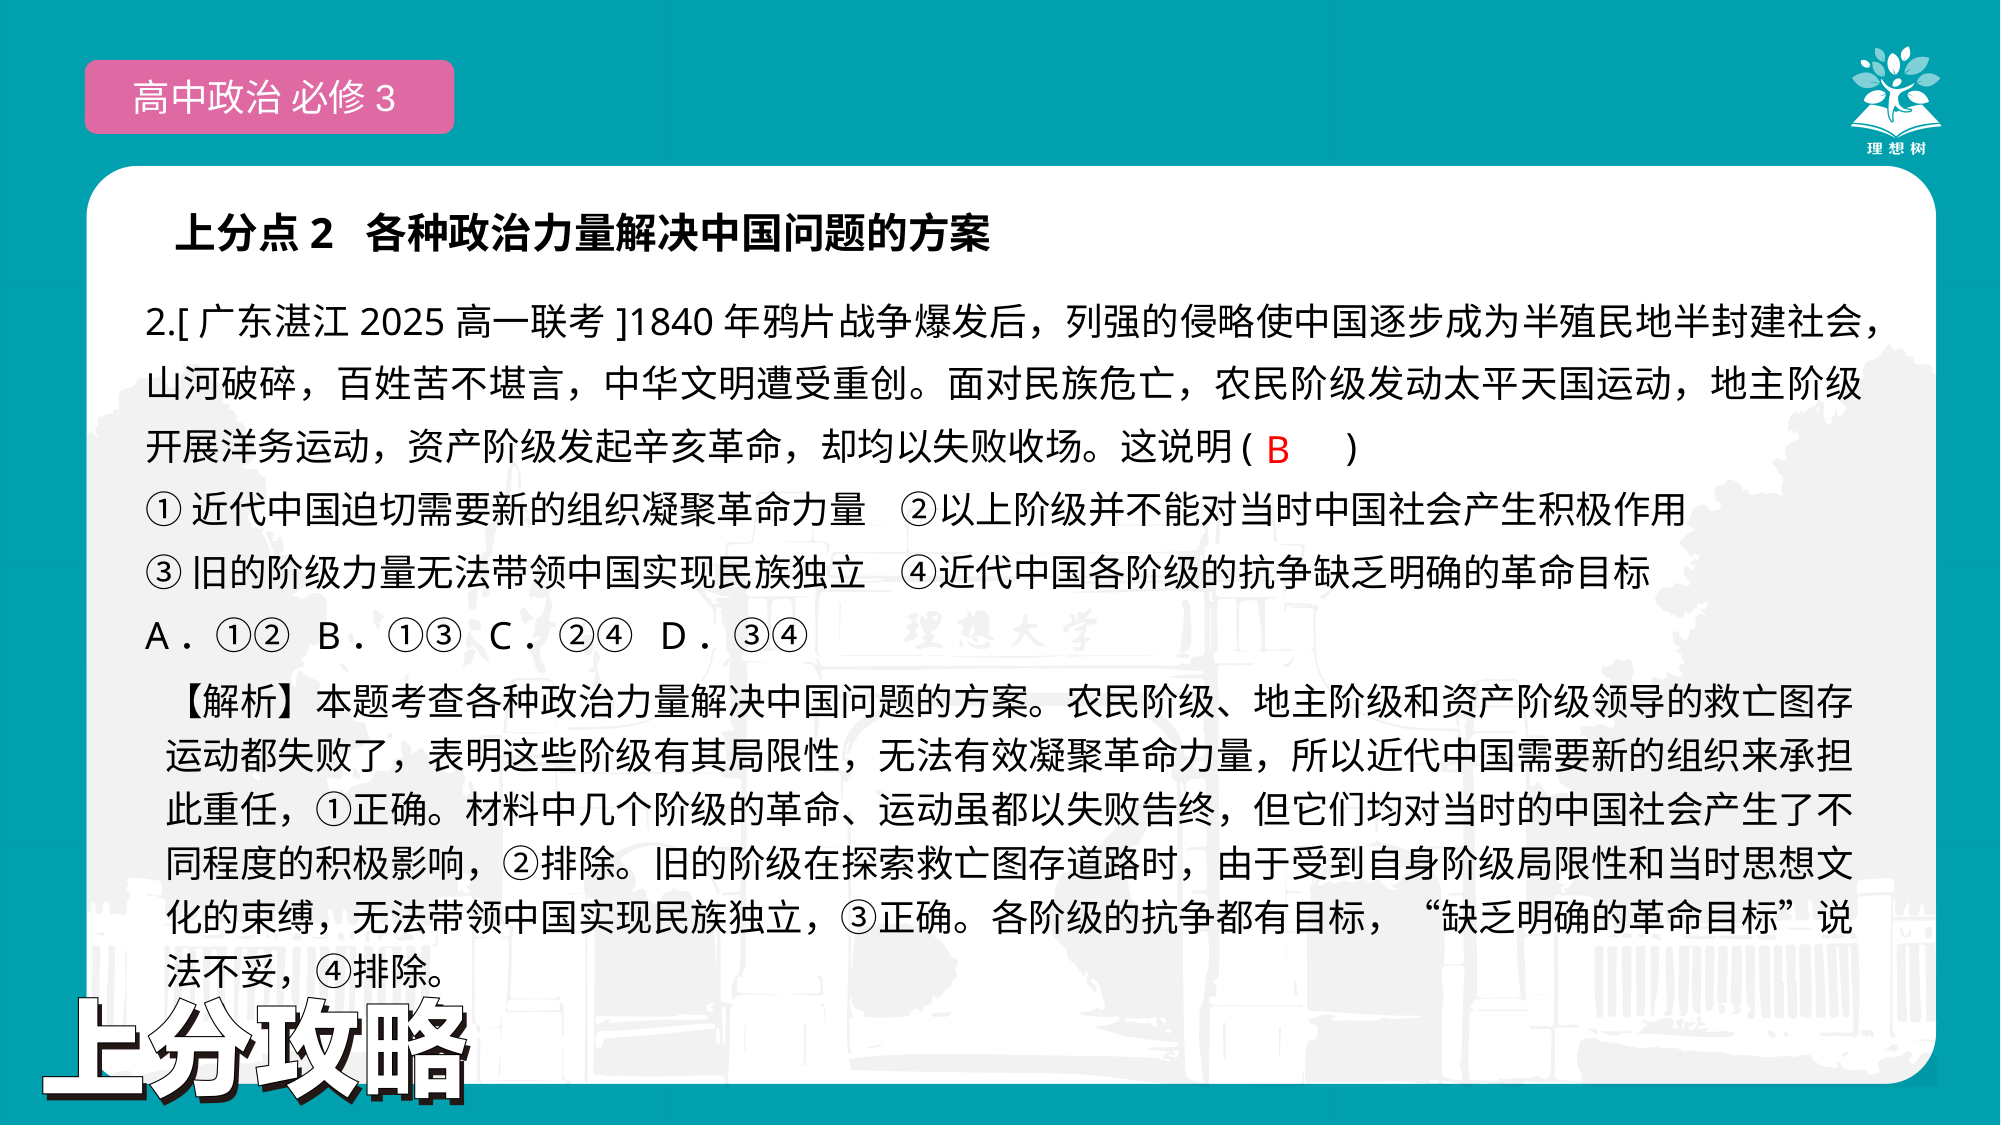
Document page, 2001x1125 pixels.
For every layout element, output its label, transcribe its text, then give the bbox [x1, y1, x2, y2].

text_box 【解析】本题考查各种政治力量解决中国问题的方案。农民阶级、地主阶级和资产阶级领导的救亡图存运动都失败了，表明这些阶级有其局限性，无法有效凝聚革命力量，所以近代中国需要新的组织来承担此重任，①正确。材料中几个阶级的革命、运动虽都以失败告终，但它们均对当时的中国社会产生了不同程度的积极影响，②排除。旧的阶级在探索救亡图存道路时，由于受到自身阶级局限性和当时思想文化的束缚，无法带领中国实现民族独立，③正确。各阶级的抗争都有目标，“缺乏明确的革命目标”说法不妥，④排除。 [150, 661, 1869, 1000]
text_box 上分点2 各种政治力量解决中国问题的方案 [159, 199, 1206, 264]
text_box 2.[广东湛江2025高一联考]1840年鸦片战争爆发后，列强的侵略使中国逐步成为半殖民地半封建社会，山河破碎，百姓苦不堪言，中华文明遭受重创。面对民族危亡，农民阶级发动太平天国运动，地主阶级开展洋务运动，资产阶级发起辛亥革命，却均以失败收场。这说明( ) ①近代中国迫切需要新的组织凝聚革命力量 ②以上阶级并不能对当时中国社会产生积极作用 ③旧的阶级力量无法带领中国实现民族独立 ④近代中国各阶级的抗争缺乏明确的革命目标 A．①② B．①③ C．②④ D．③④ [130, 272, 1880, 665]
text_box 高中政治 必修3 [83, 58, 456, 135]
picture [0, 0, 2001, 1125]
text_box B [1241, 396, 1359, 479]
